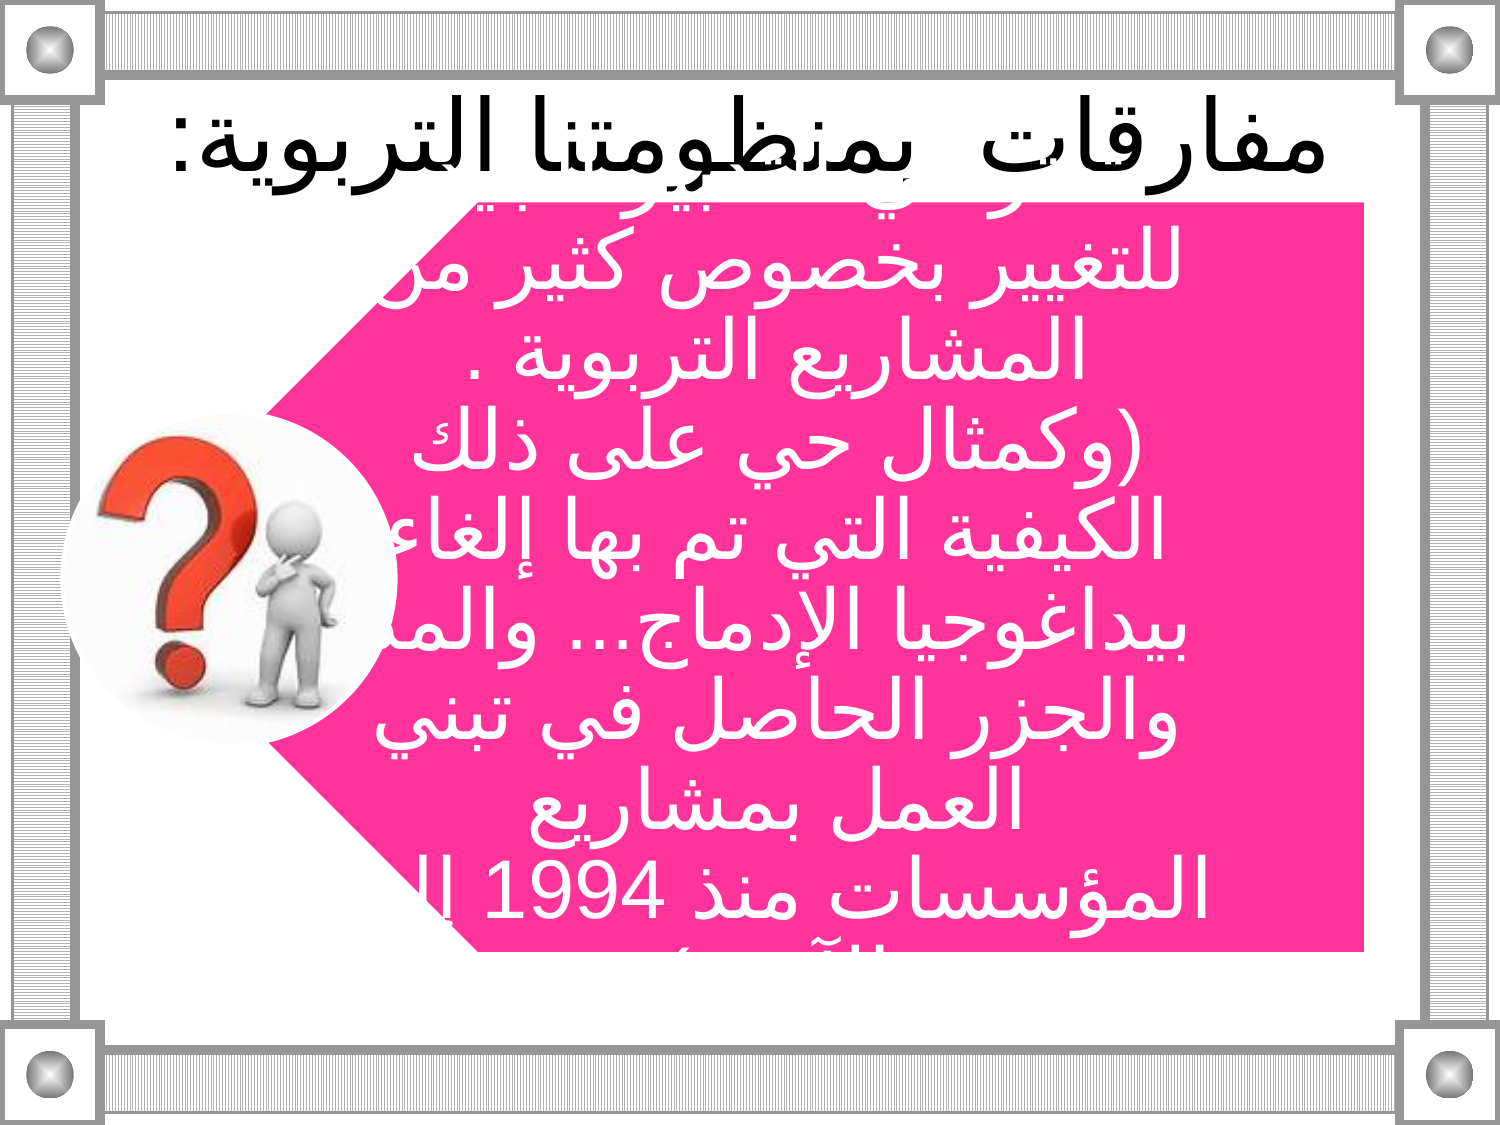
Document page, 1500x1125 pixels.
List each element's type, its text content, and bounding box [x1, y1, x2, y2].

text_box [62, 199, 1401, 955]
title مفارقات بمنظومتنا التربوية: [112, 62, 1388, 198]
